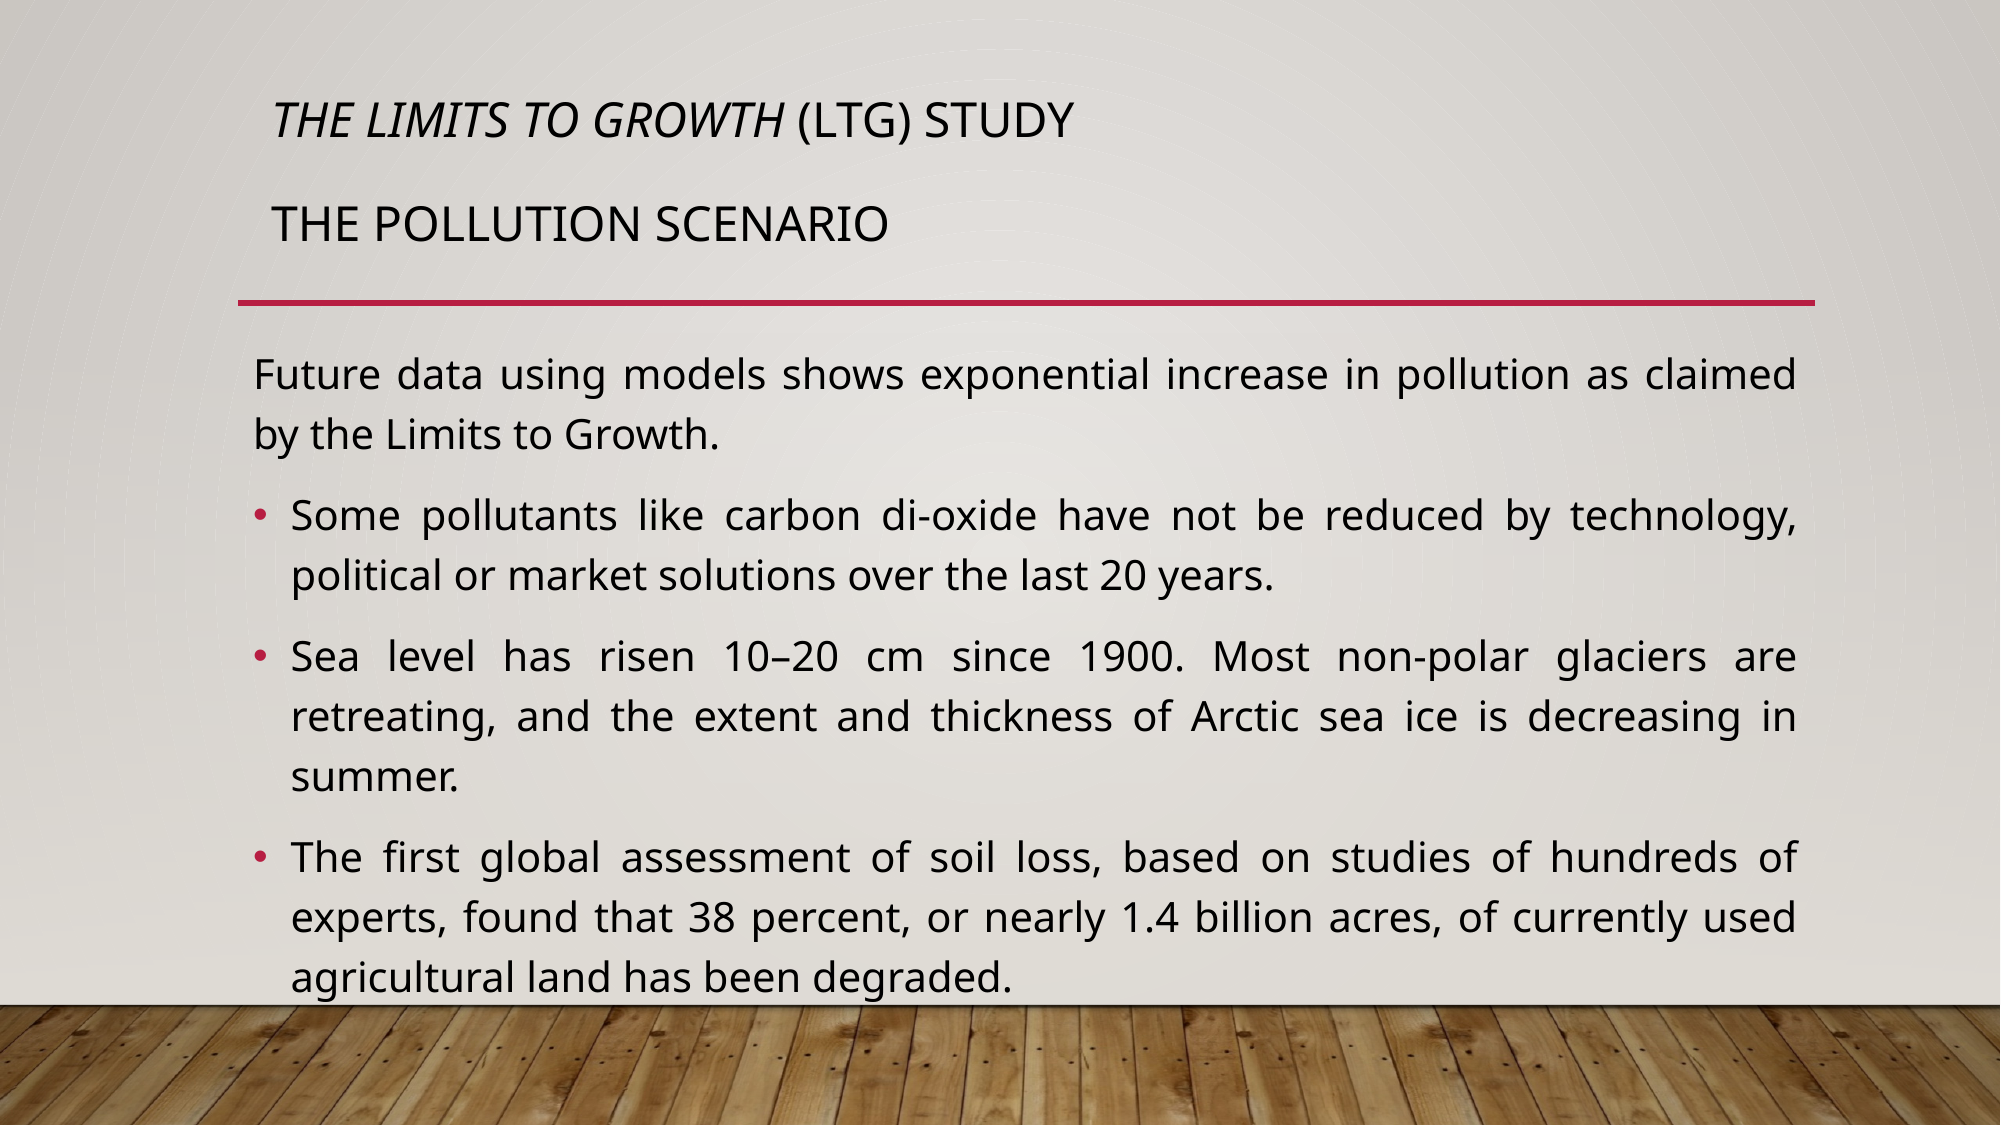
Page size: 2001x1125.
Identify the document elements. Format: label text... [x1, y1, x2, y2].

title The Limits to Growth (LTG) study The Pollution Scenario [256, 88, 1832, 261]
picture [0, 1005, 2000, 1125]
list Future data using models shows exponential increase in pollution as claimed by the Limits to Growth. Some pollutants like carbon di-oxide have not be reduced by technology, political or market solutions over the last 20 years. Sea level has risen 10–20 cm since 1900. Most non-polar glaciers are retreating, and the extent and thickness of Arctic sea ice is decreasing in summer. The first global assessment of soil loss, based on studies of hundreds of experts, found that 38 percent, or nearly 1.4 billion acres, of currently used agricultural land has been degraded. [238, 330, 1814, 993]
